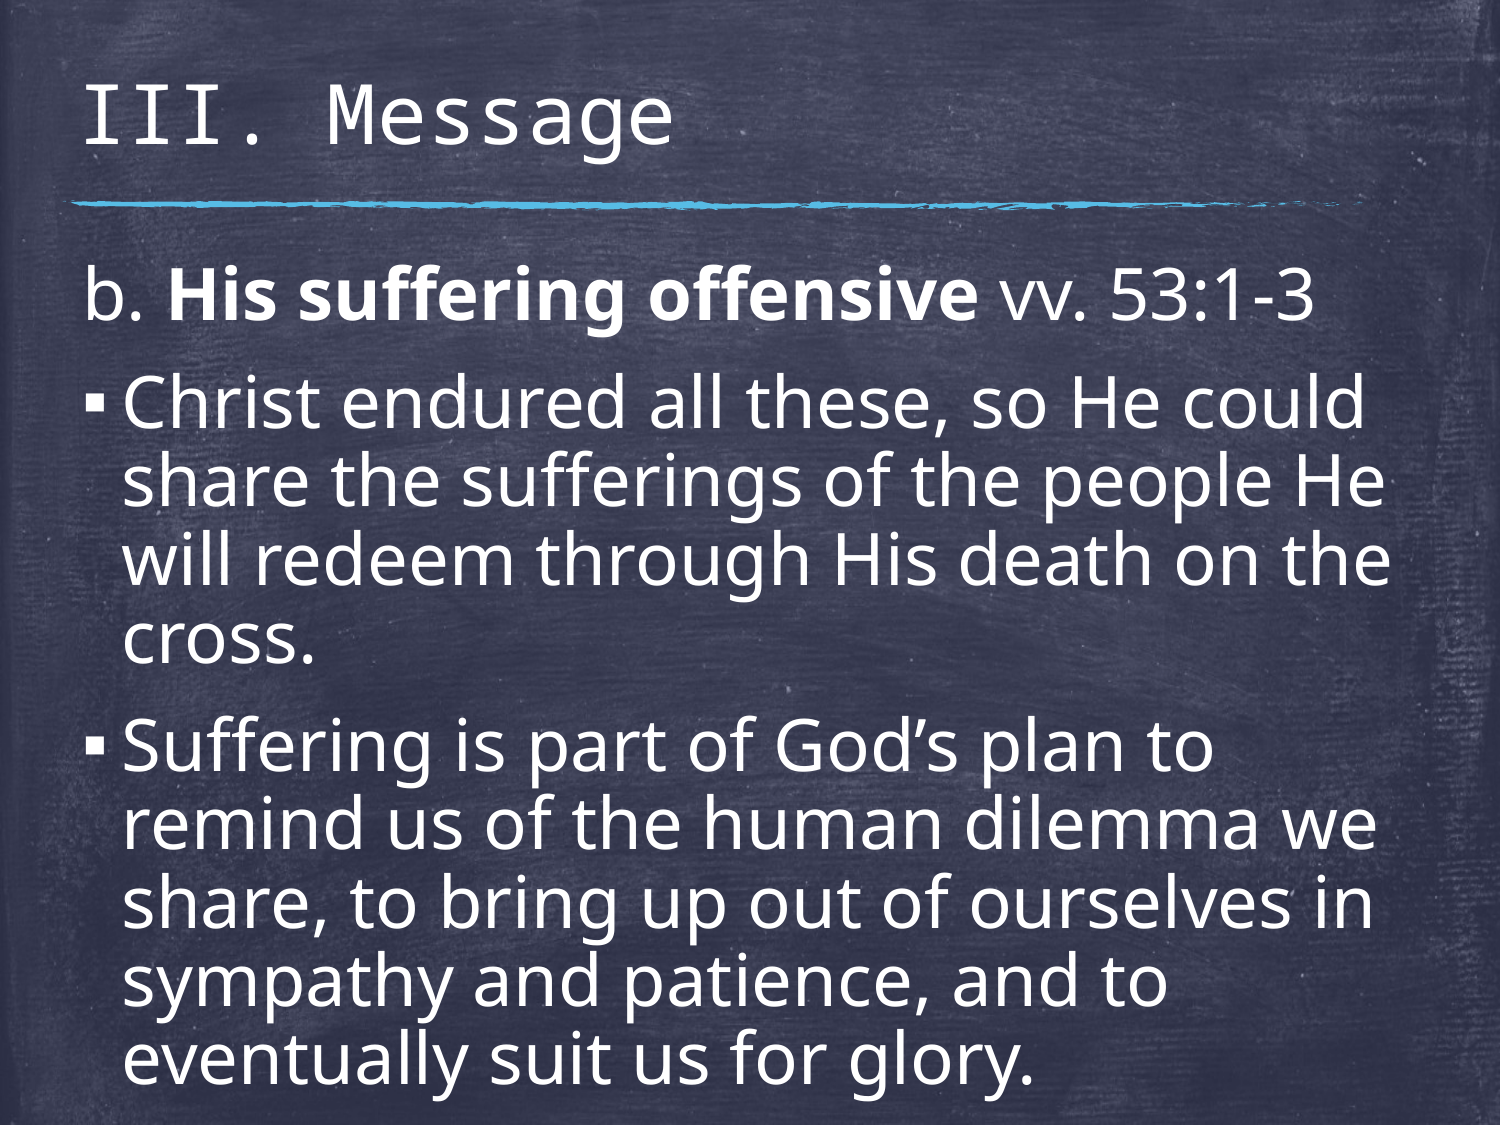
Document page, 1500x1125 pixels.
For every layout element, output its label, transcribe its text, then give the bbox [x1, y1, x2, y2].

title III. Message [62, 0, 1298, 171]
list b. His suffering offensive vv. 53:1-3 Christ endured all these, so He could share the sufferings of the people He will redeem through His death on the cross. Suffering is part of God’s plan to remind us of the human dilemma we share, to bring up out of ourselves in sympathy and patience, and to eventually suit us for glory. [67, 249, 1468, 1125]
